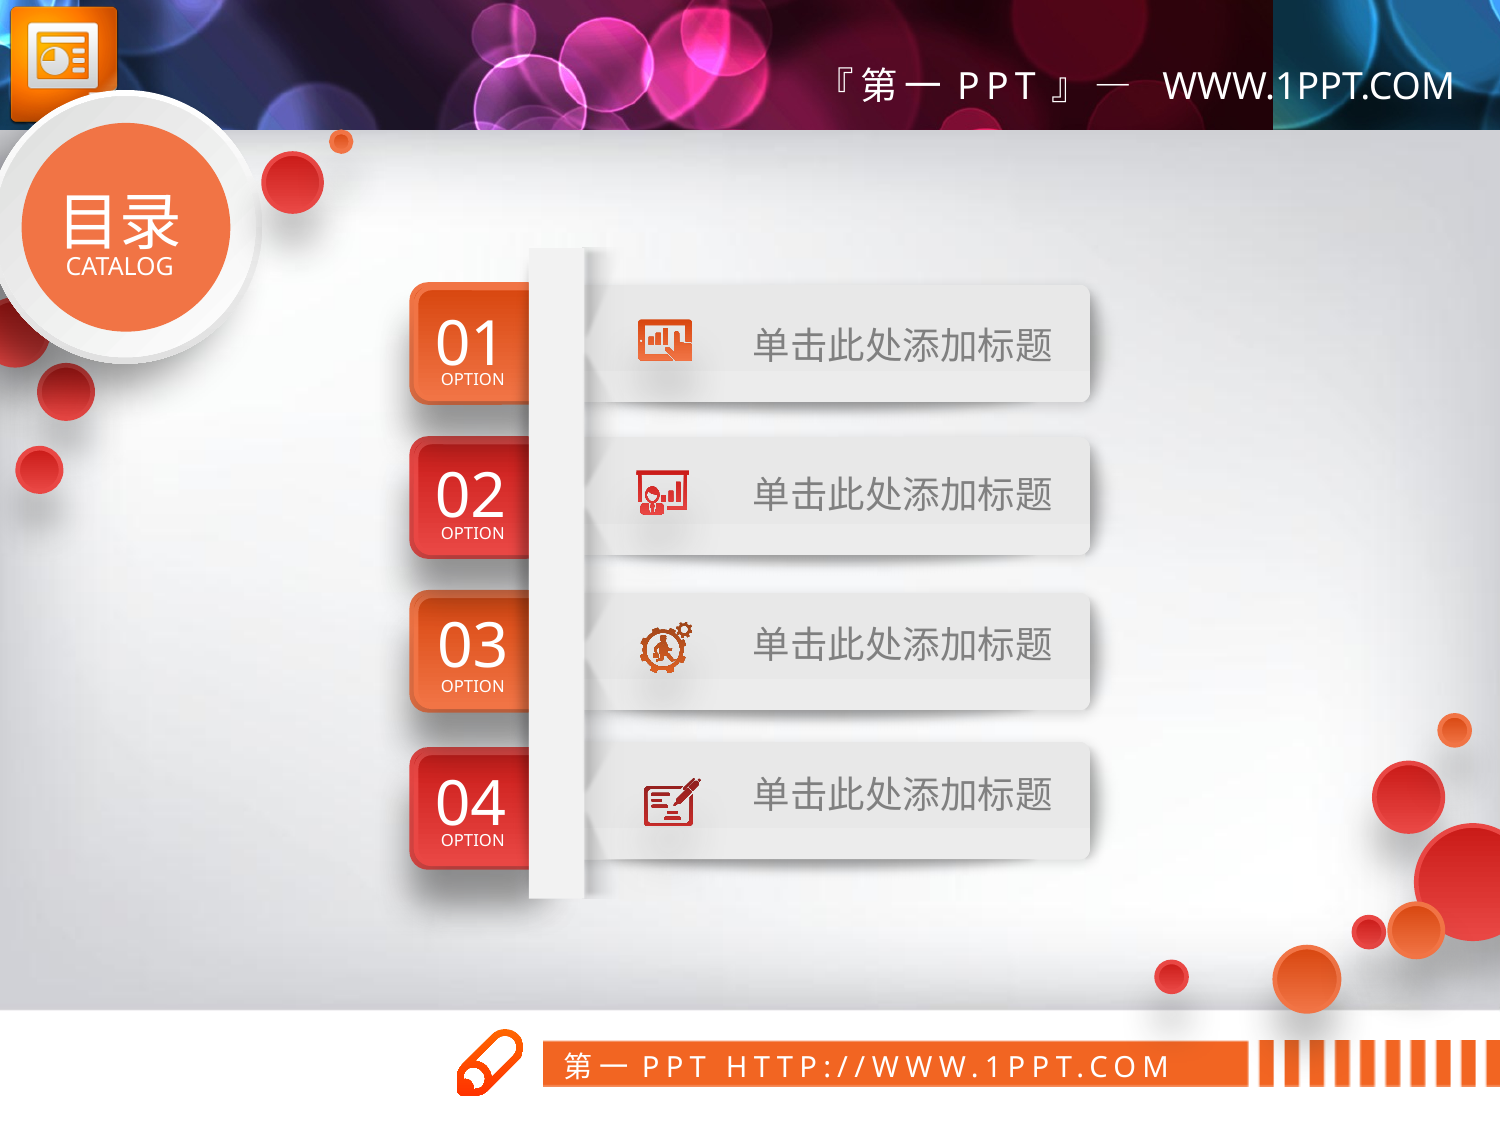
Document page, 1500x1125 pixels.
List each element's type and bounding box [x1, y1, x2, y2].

text_box [1156, 961, 1187, 992]
picture [0, 0, 1500, 1012]
text_box [0, 89, 263, 364]
text_box [630, 592, 1129, 735]
text_box [1274, 947, 1340, 1012]
text_box [268, 153, 322, 212]
picture [543, 1040, 1500, 1087]
text_box [1389, 903, 1443, 957]
text_box [17, 448, 62, 492]
text_box [630, 284, 1129, 427]
text_box [1416, 825, 1500, 939]
text_box [1439, 715, 1470, 746]
text_box [1374, 762, 1443, 832]
text_box [331, 131, 352, 152]
text_box [630, 436, 1129, 580]
text_box [1353, 917, 1384, 948]
text_box [406, 247, 626, 906]
text_box [630, 741, 1129, 885]
